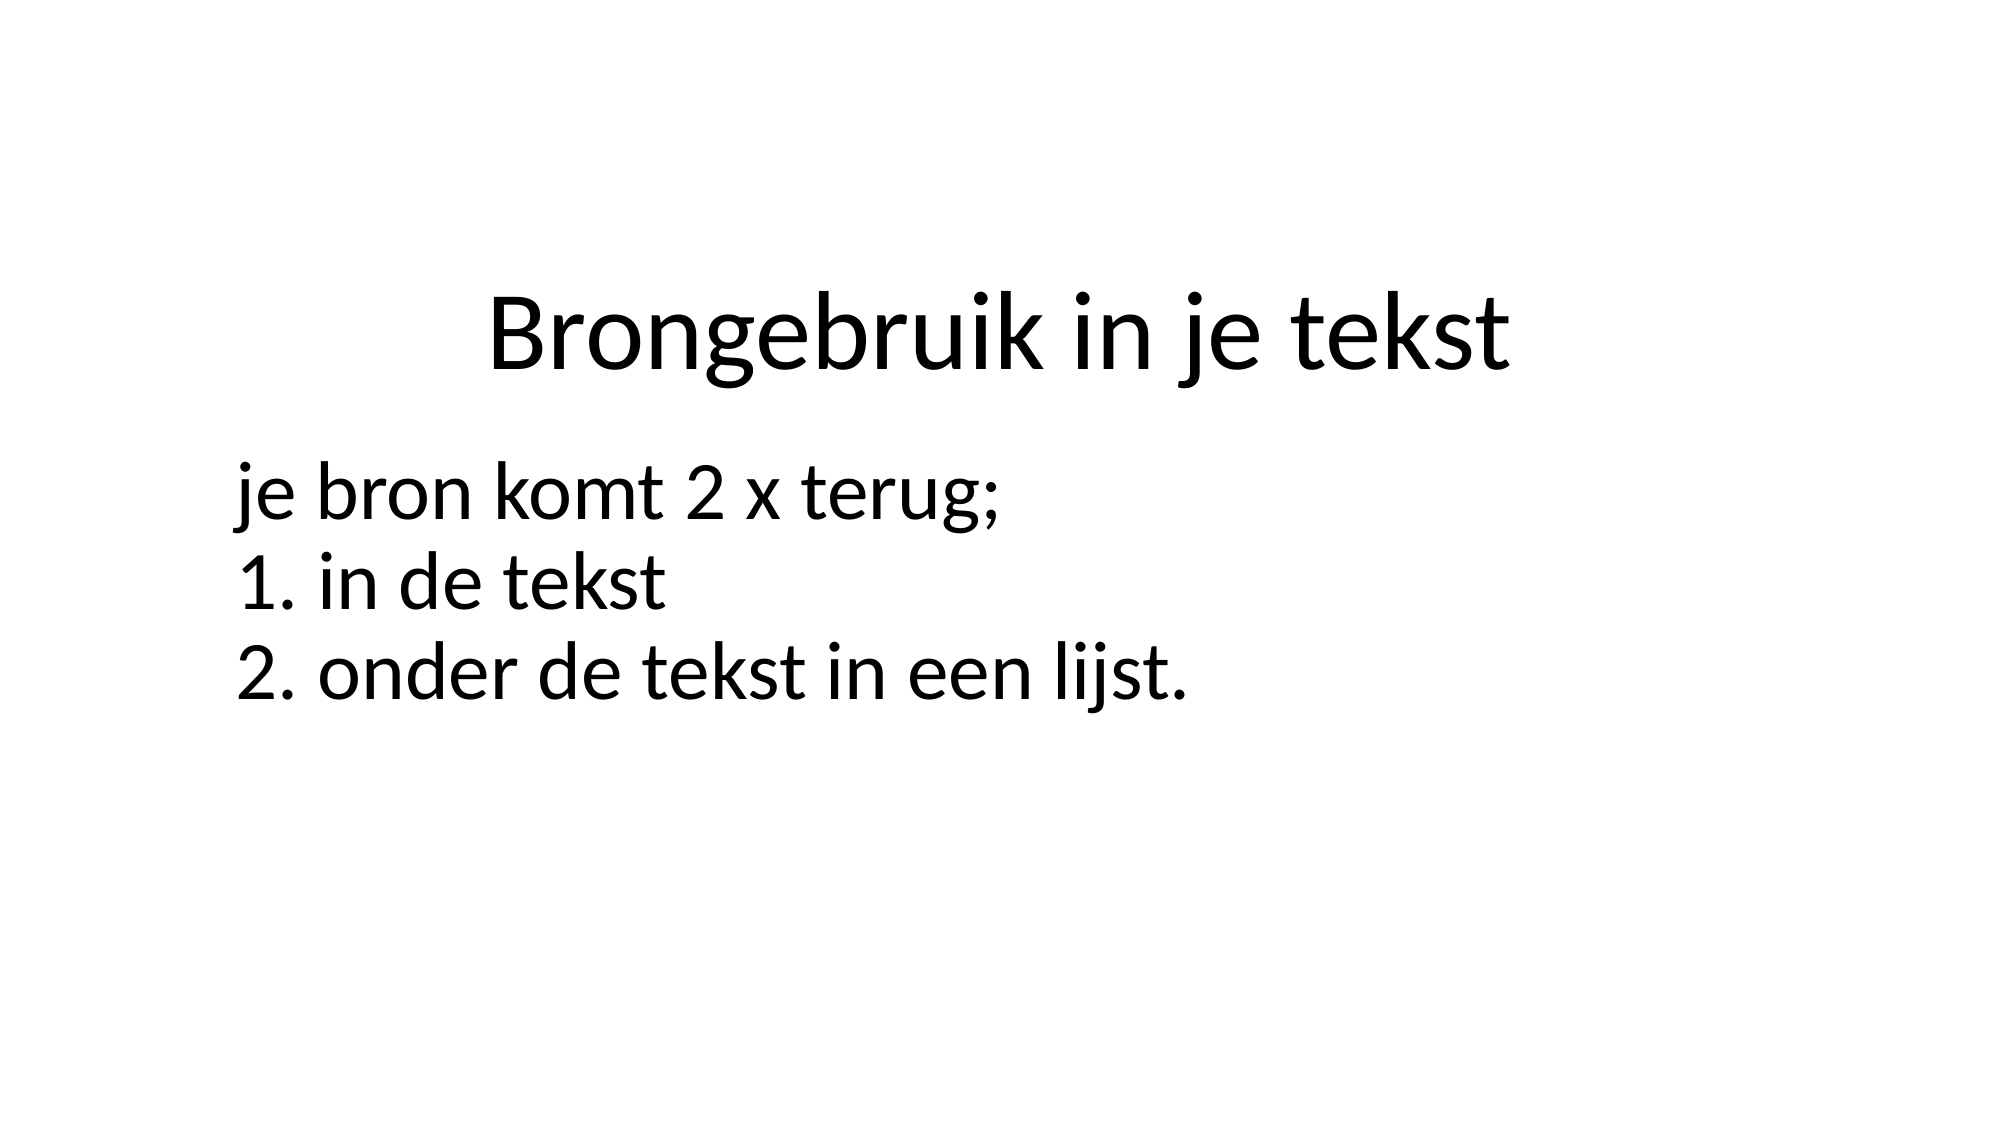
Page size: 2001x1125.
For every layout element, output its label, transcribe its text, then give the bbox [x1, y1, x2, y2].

title Brongebruik in je tekst [249, 184, 1750, 402]
subtitle je bron komt 2 x terug; 1. in de tekst 2. onder de tekst in een lijst. [220, 440, 1821, 1071]
